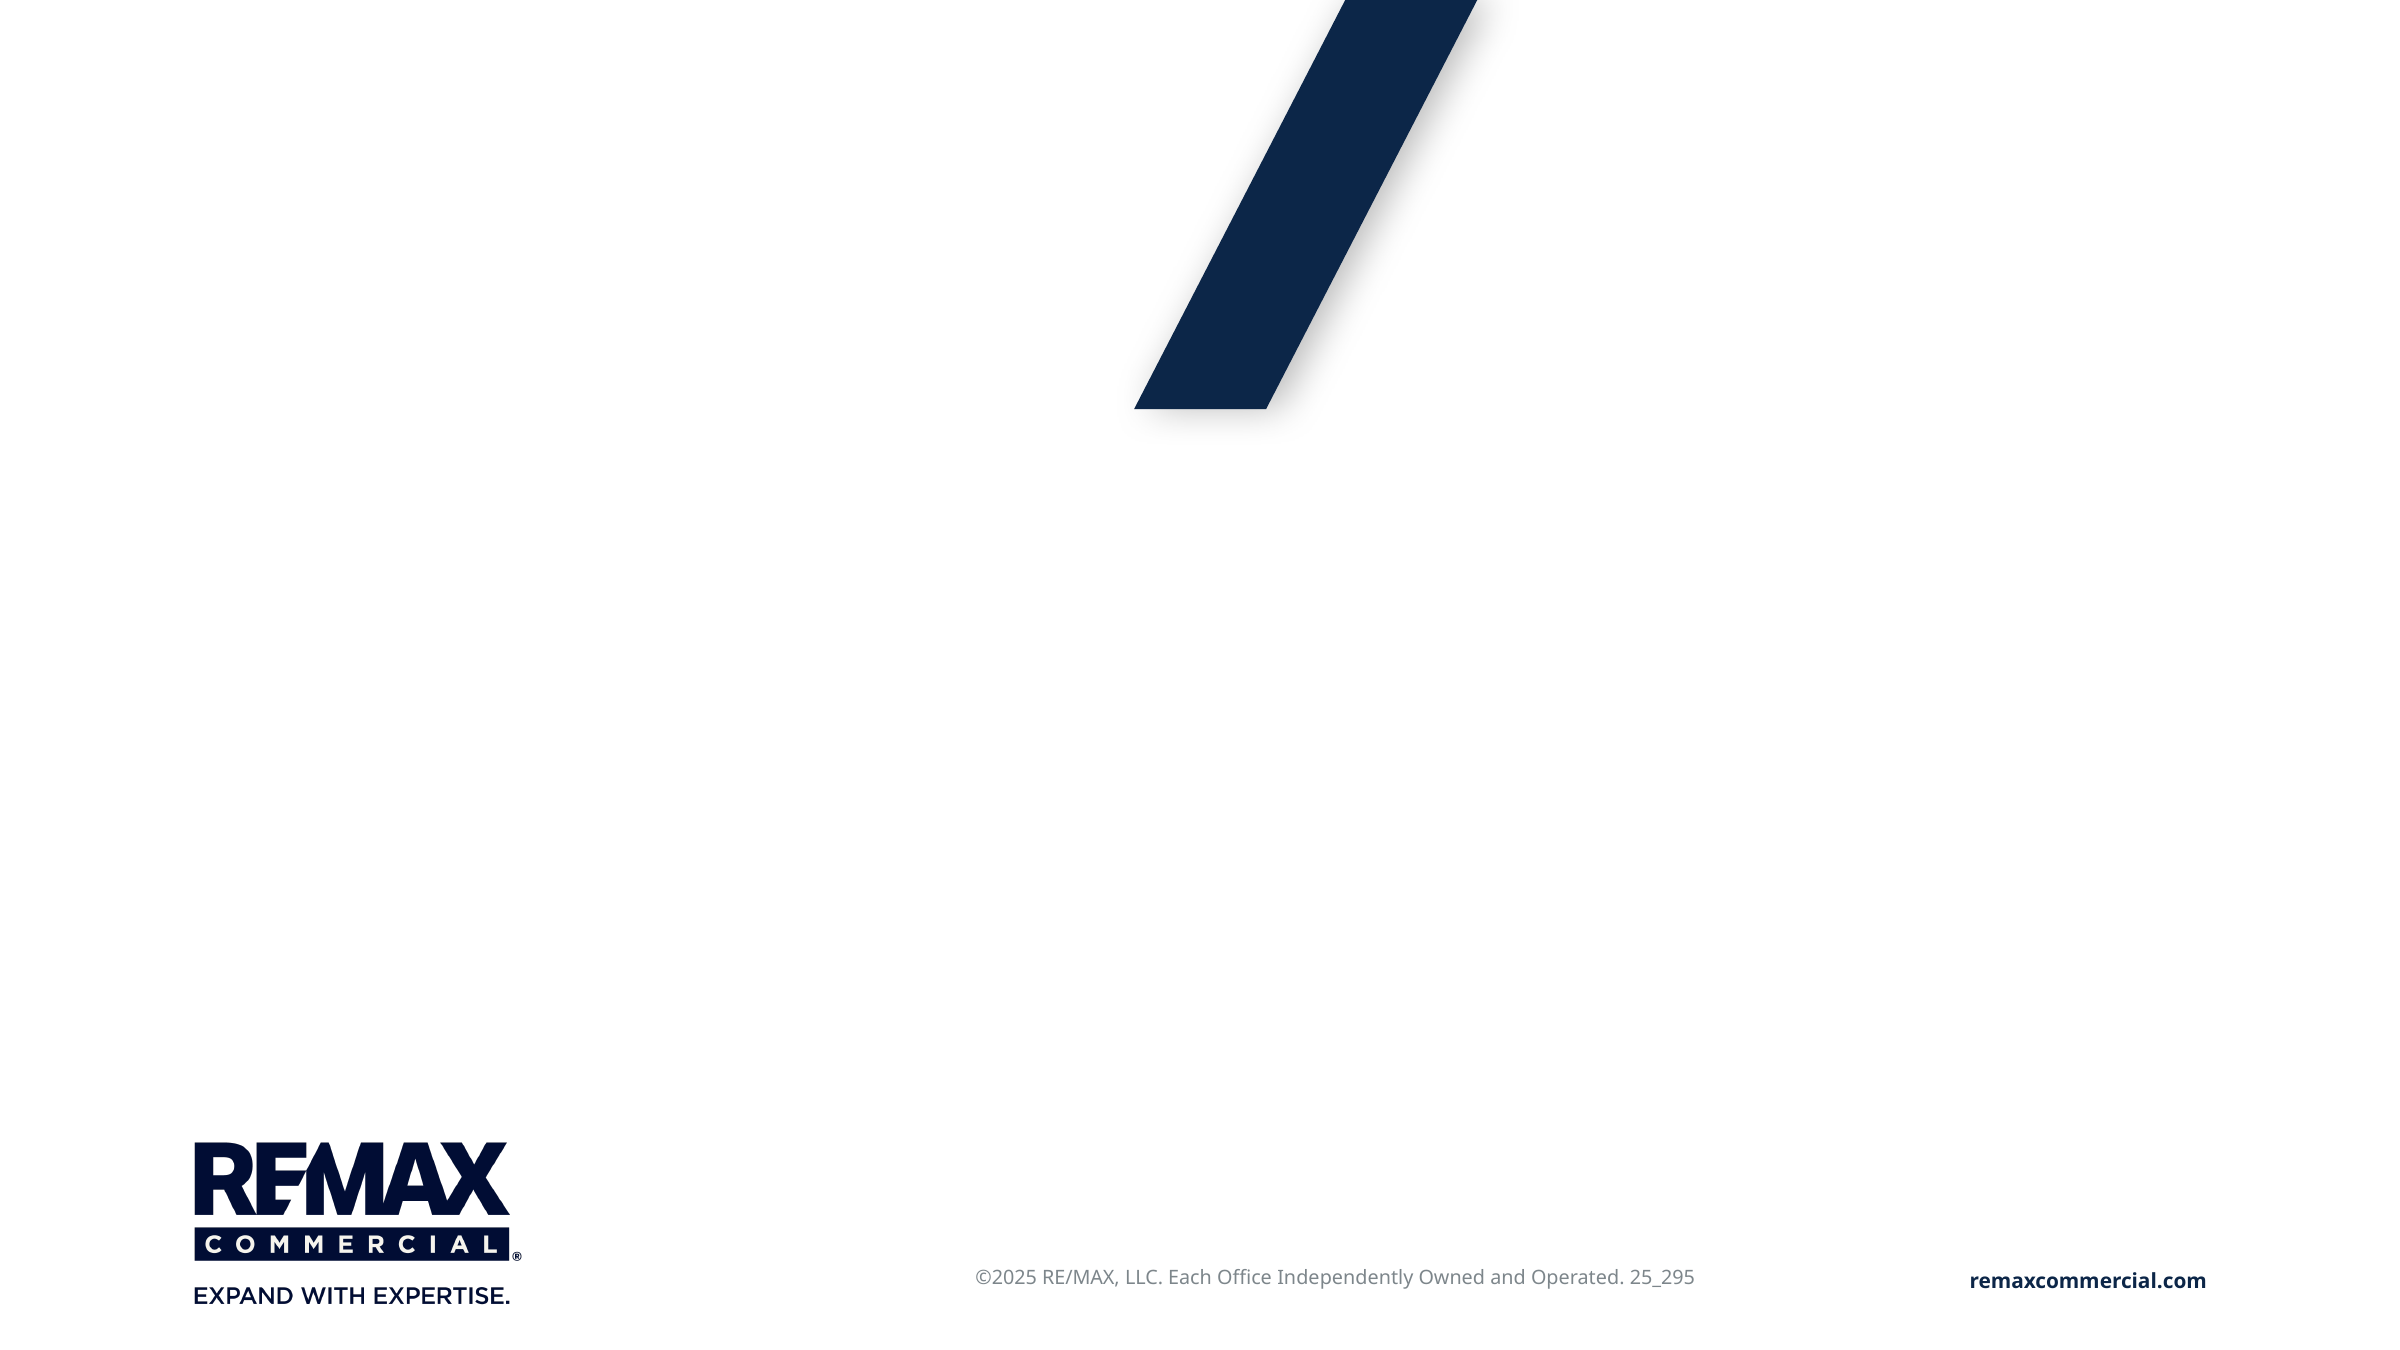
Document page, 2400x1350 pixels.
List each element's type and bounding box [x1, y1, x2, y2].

picture [1267, 0, 2400, 410]
picture [181, 1140, 523, 1306]
